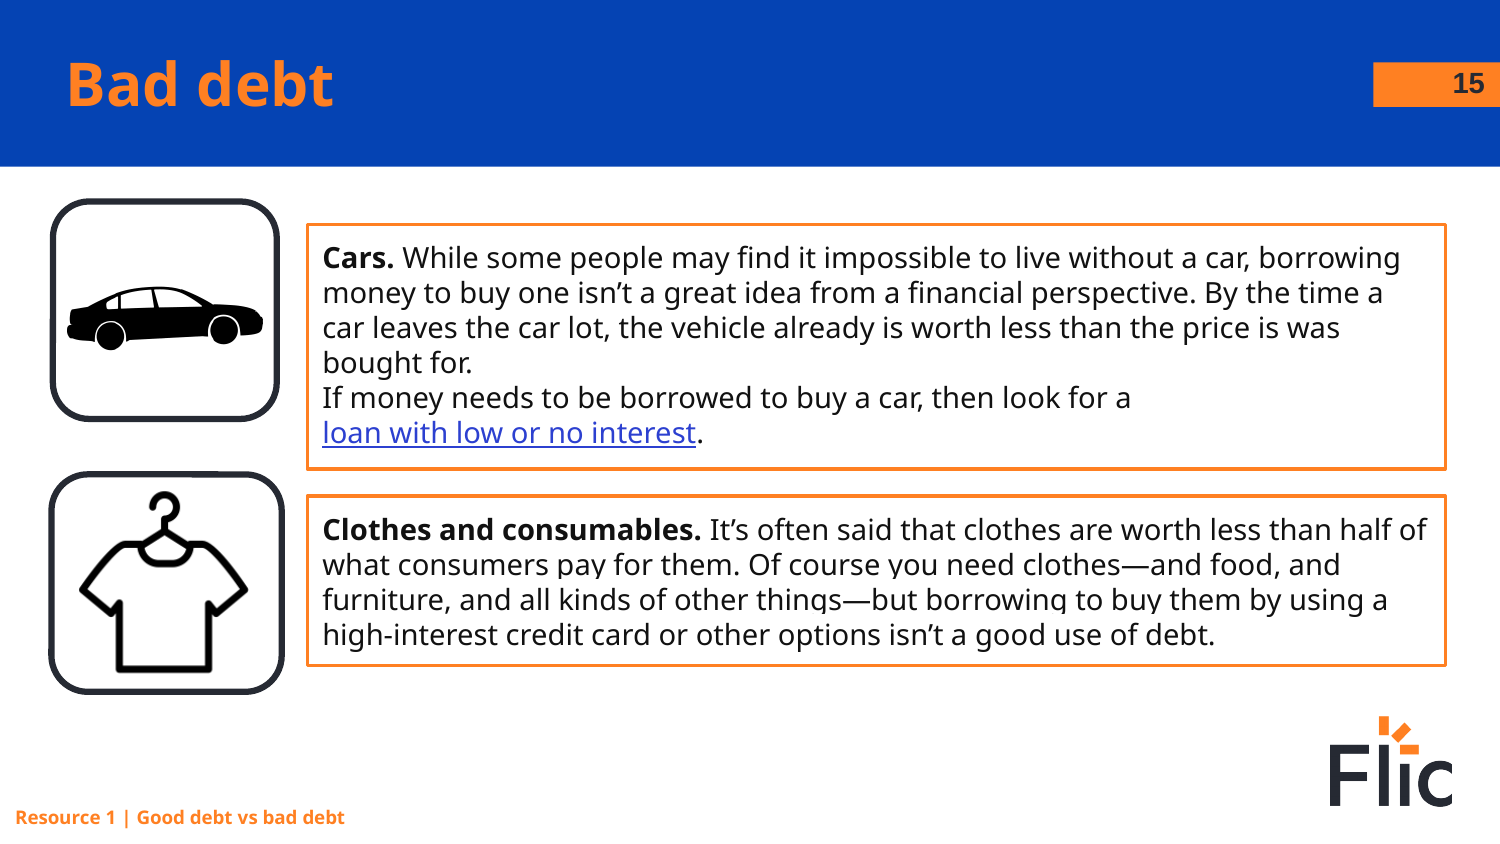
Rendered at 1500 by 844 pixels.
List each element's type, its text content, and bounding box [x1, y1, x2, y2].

text_box Clothes and consumables. It’s often said that clothes are worth less than half of what consumers pay for them. Of course you need clothes—and food, and furniture, and all kinds of other things—but borrowing to buy them by using a high-interest credit card or other options isn’t a good use of debt. [307, 496, 1446, 666]
picture [64, 480, 266, 687]
picture [1330, 716, 1452, 807]
text_box [70, 474, 265, 480]
slide_number ‹#› [1410, 49, 1500, 115]
text_box [270, 484, 282, 682]
text_box [51, 488, 59, 678]
title Bad debt [50, 39, 1320, 125]
text_box Cars. While some people may find it impossible to live without a car, borrowing money to buy one isn’t a great idea from a financial perspective. By the time a car leaves the car lot, the vehicle already is worth less than the price is was bought for. If money needs to be borrowed to buy a car, then look for a loan with low or no interest. [307, 224, 1446, 469]
text_box Resource 1 | Good debt vs bad debt [0, 794, 646, 840]
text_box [52, 201, 277, 420]
